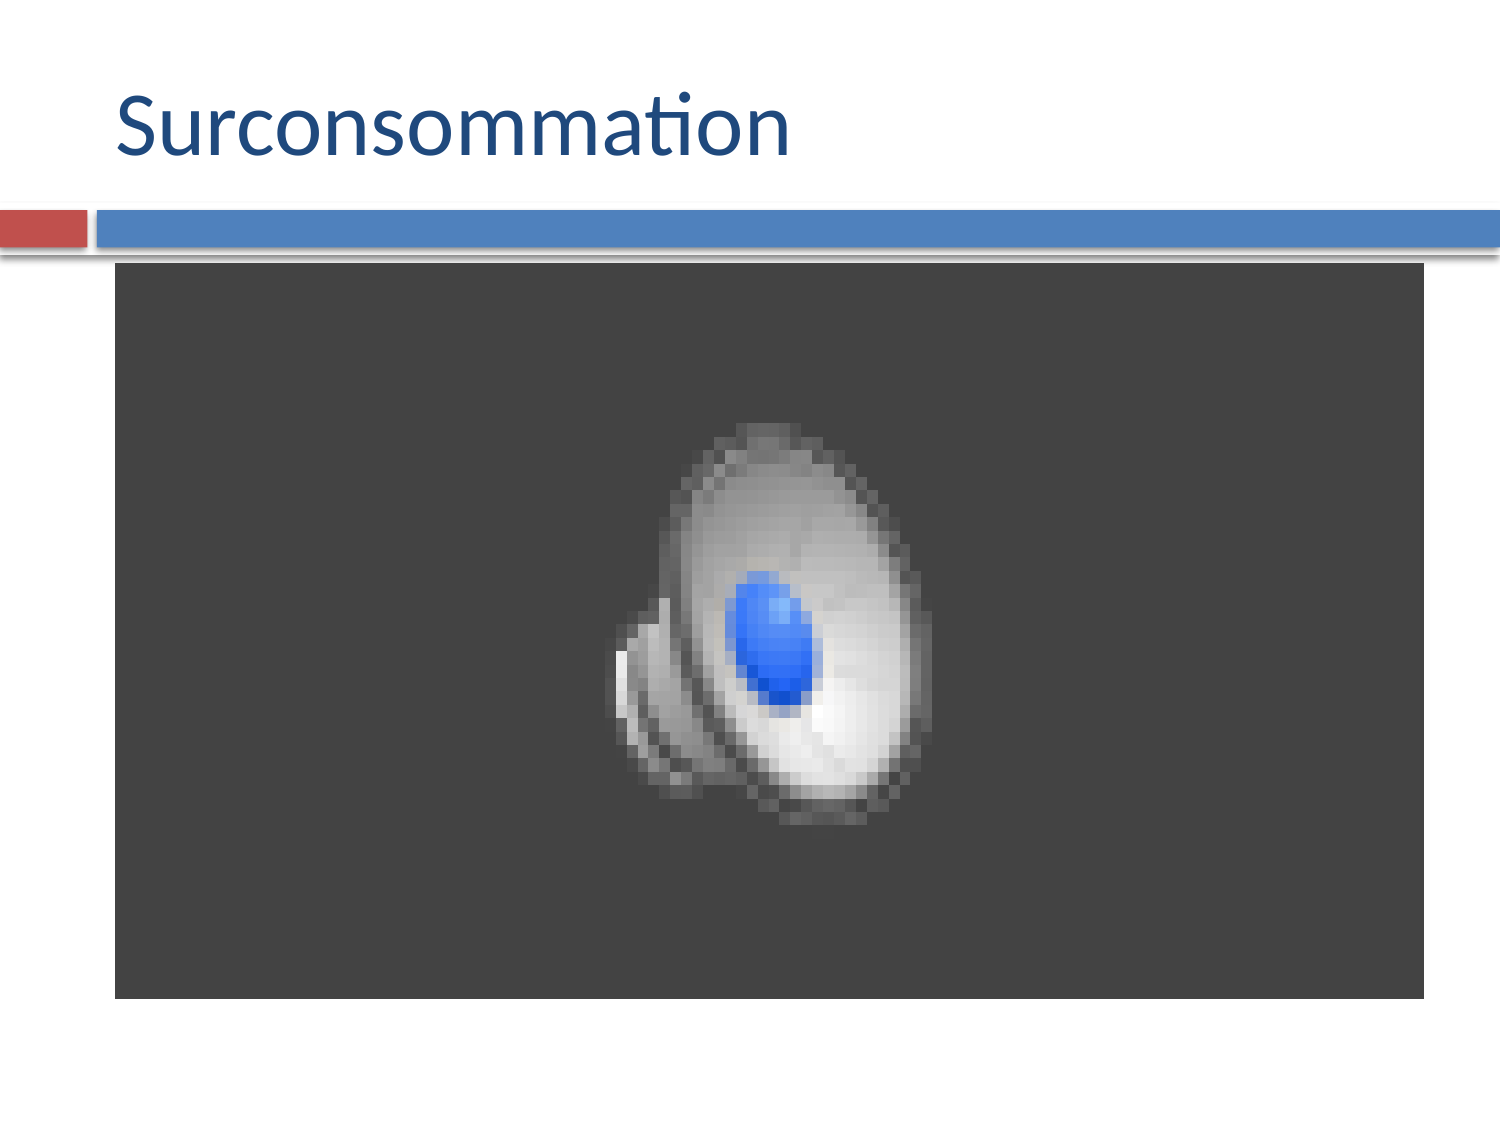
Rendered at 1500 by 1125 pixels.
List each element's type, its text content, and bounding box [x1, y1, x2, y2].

title Surconsommation [100, 37, 1438, 200]
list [113, 262, 1426, 1001]
